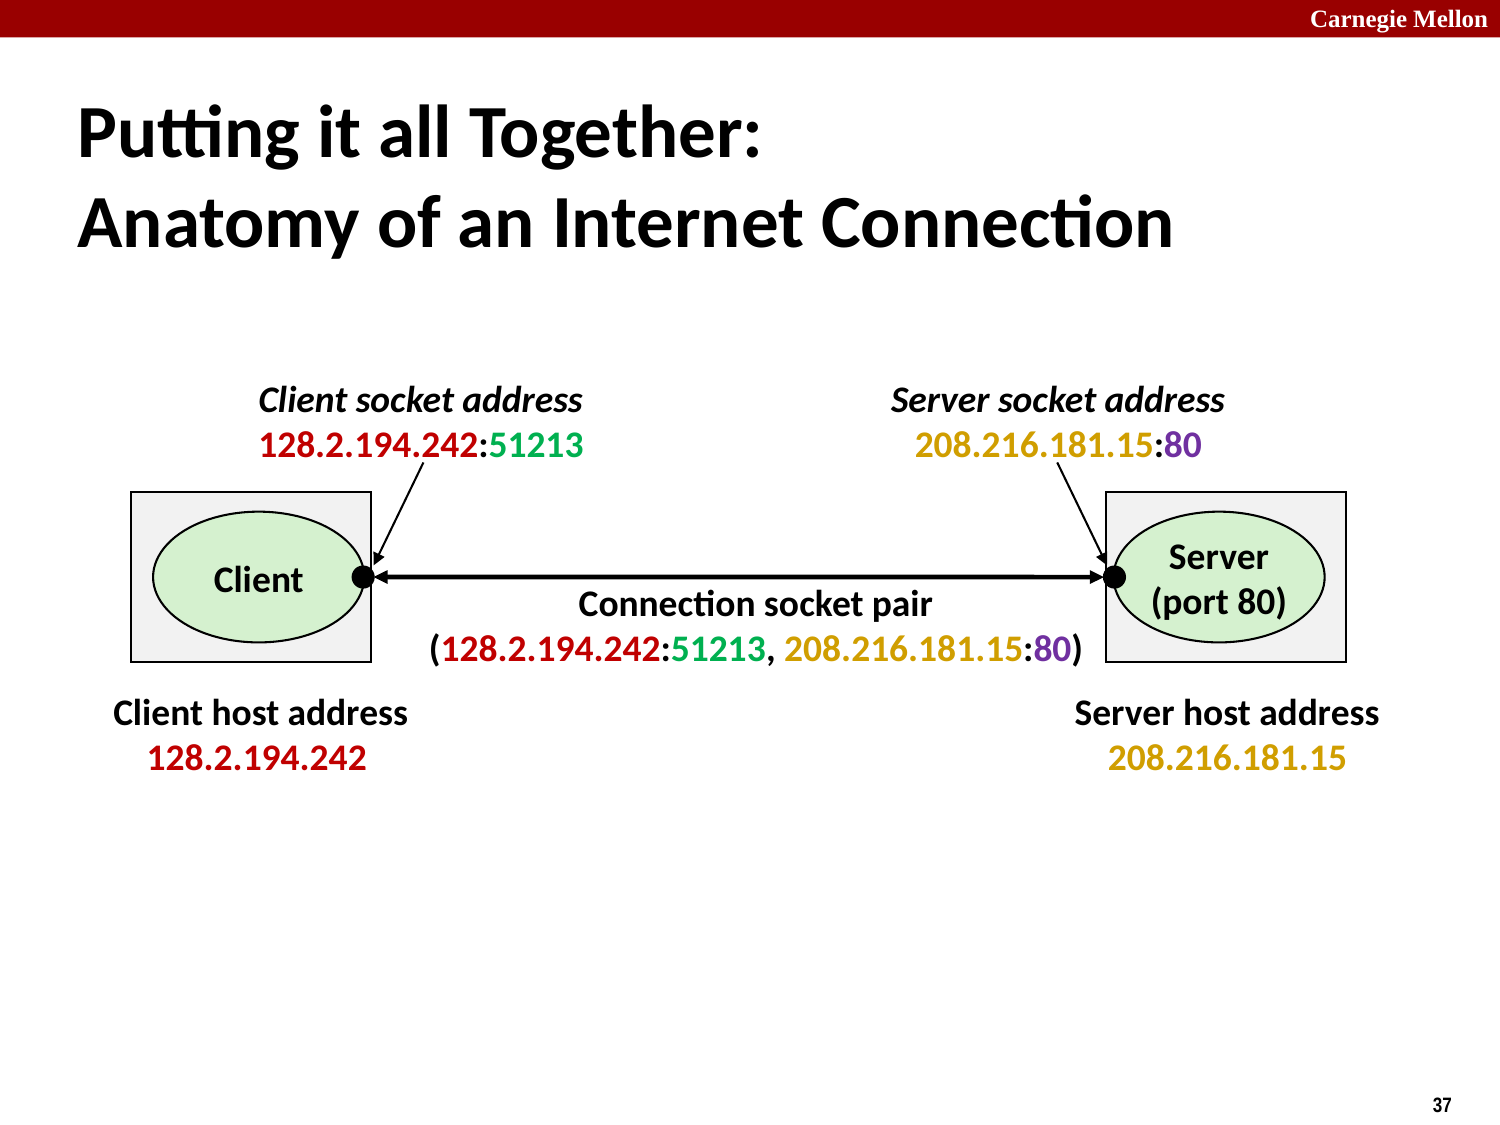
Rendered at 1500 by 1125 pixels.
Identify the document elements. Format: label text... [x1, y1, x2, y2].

text_box Client [153, 511, 363, 643]
text_box Server (port 80) [1115, 511, 1325, 643]
text_box Server host address 208.216.181.15 [1059, 680, 1395, 785]
text_box [374, 570, 1103, 584]
text_box Client host address 128.2.194.242 [98, 680, 424, 785]
text_box [1105, 492, 1346, 662]
text_box [373, 462, 424, 566]
text_box Client socket address 128.2.194.242:51213 [243, 367, 599, 473]
text_box [352, 566, 374, 588]
text_box [130, 492, 371, 662]
text_box [1103, 566, 1126, 588]
title Putting it all Together: Anatomy of an Internet Connection [62, 82, 1383, 263]
text_box Connection socket pair (128.2.194.242:51213, 208.216.181.15:80) [414, 571, 1091, 576]
text_box Server socket address 208.216.181.15:80 [846, 367, 1271, 473]
text_box Connection socket pair (128.2.194.242:51213, 208.216.181.15:80) [414, 578, 1099, 677]
text_box [1057, 462, 1108, 566]
